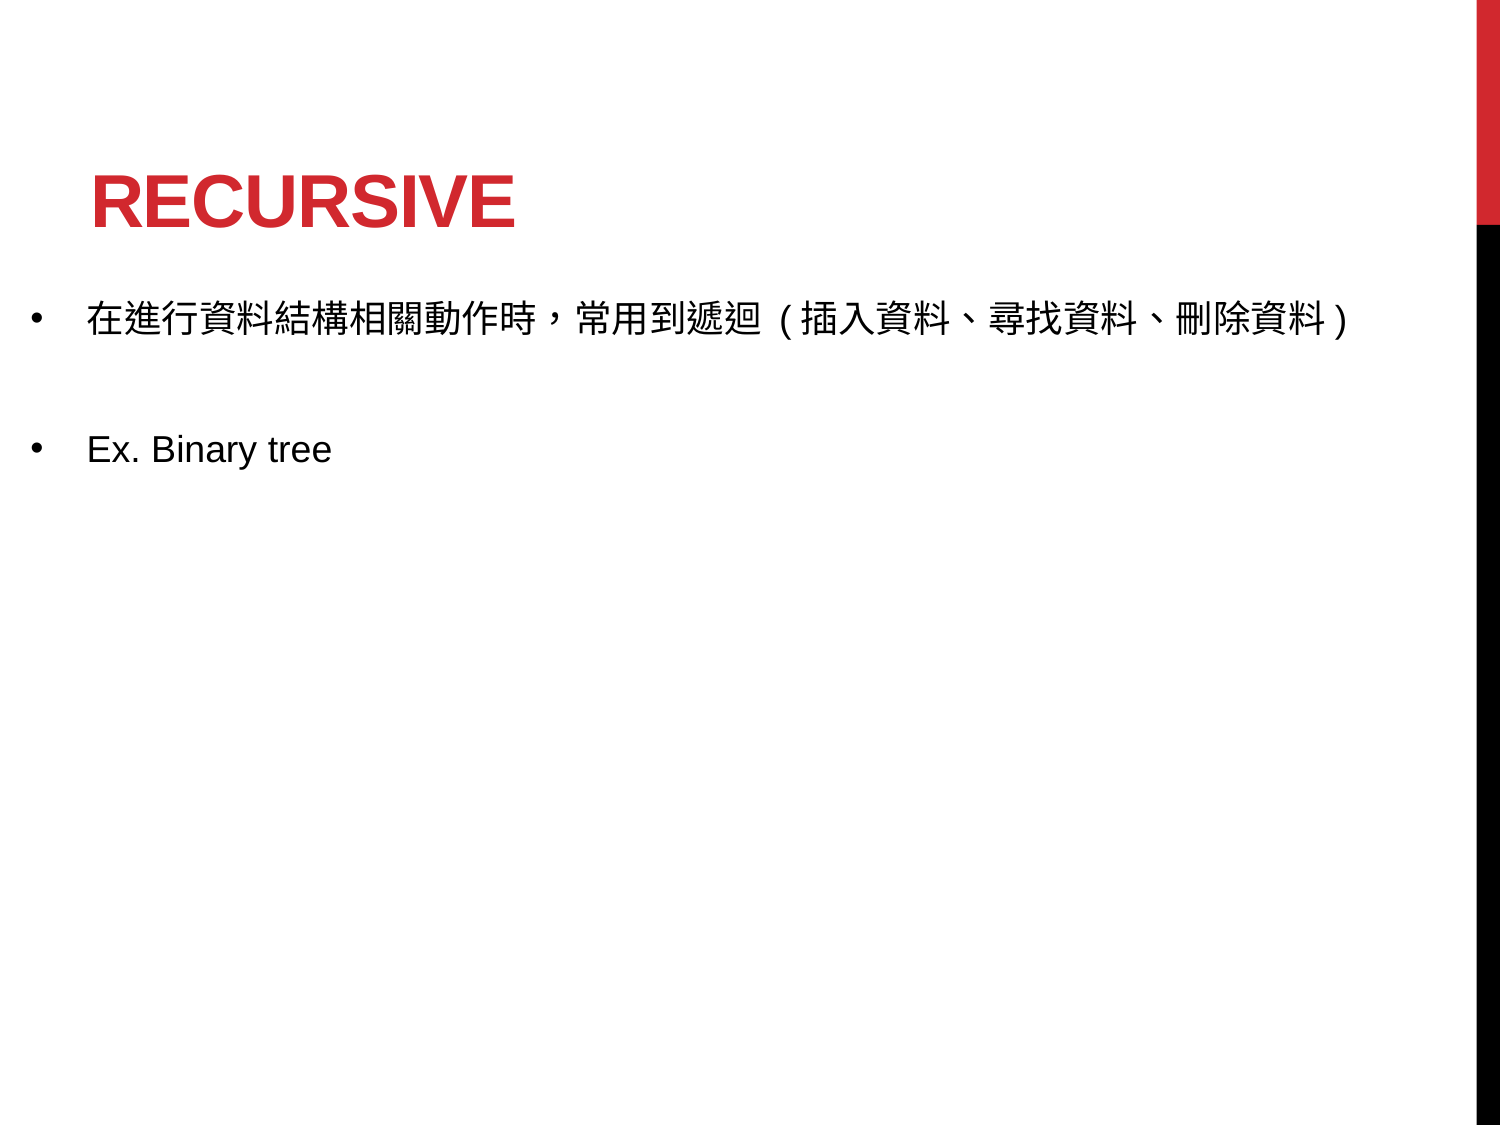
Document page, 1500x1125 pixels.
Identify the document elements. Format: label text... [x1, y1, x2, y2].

title recursive [75, 25, 1025, 250]
list 在進行資料結構相關動作時，常用到遞迴 (插入資料、尋找資料、刪除資料) Ex. Binary tree [15, 287, 1465, 491]
